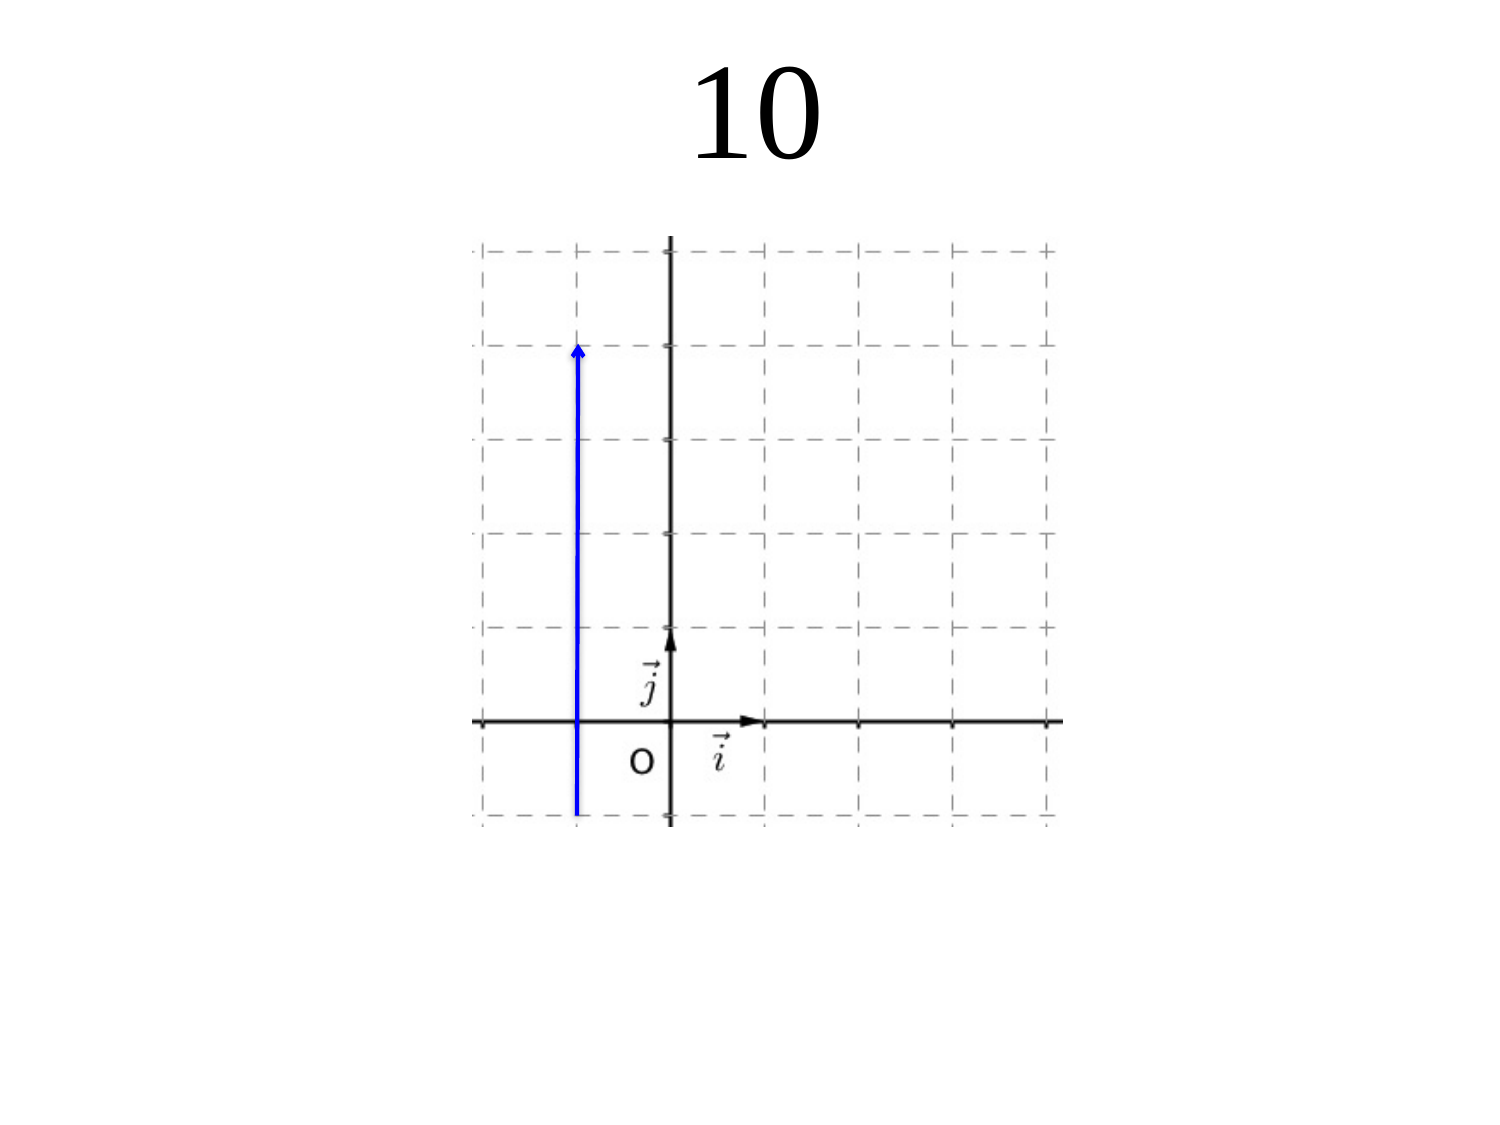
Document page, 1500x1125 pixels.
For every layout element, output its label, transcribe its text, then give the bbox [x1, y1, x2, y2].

text_box 10 [5, 0, 1500, 208]
picture [472, 235, 1064, 827]
